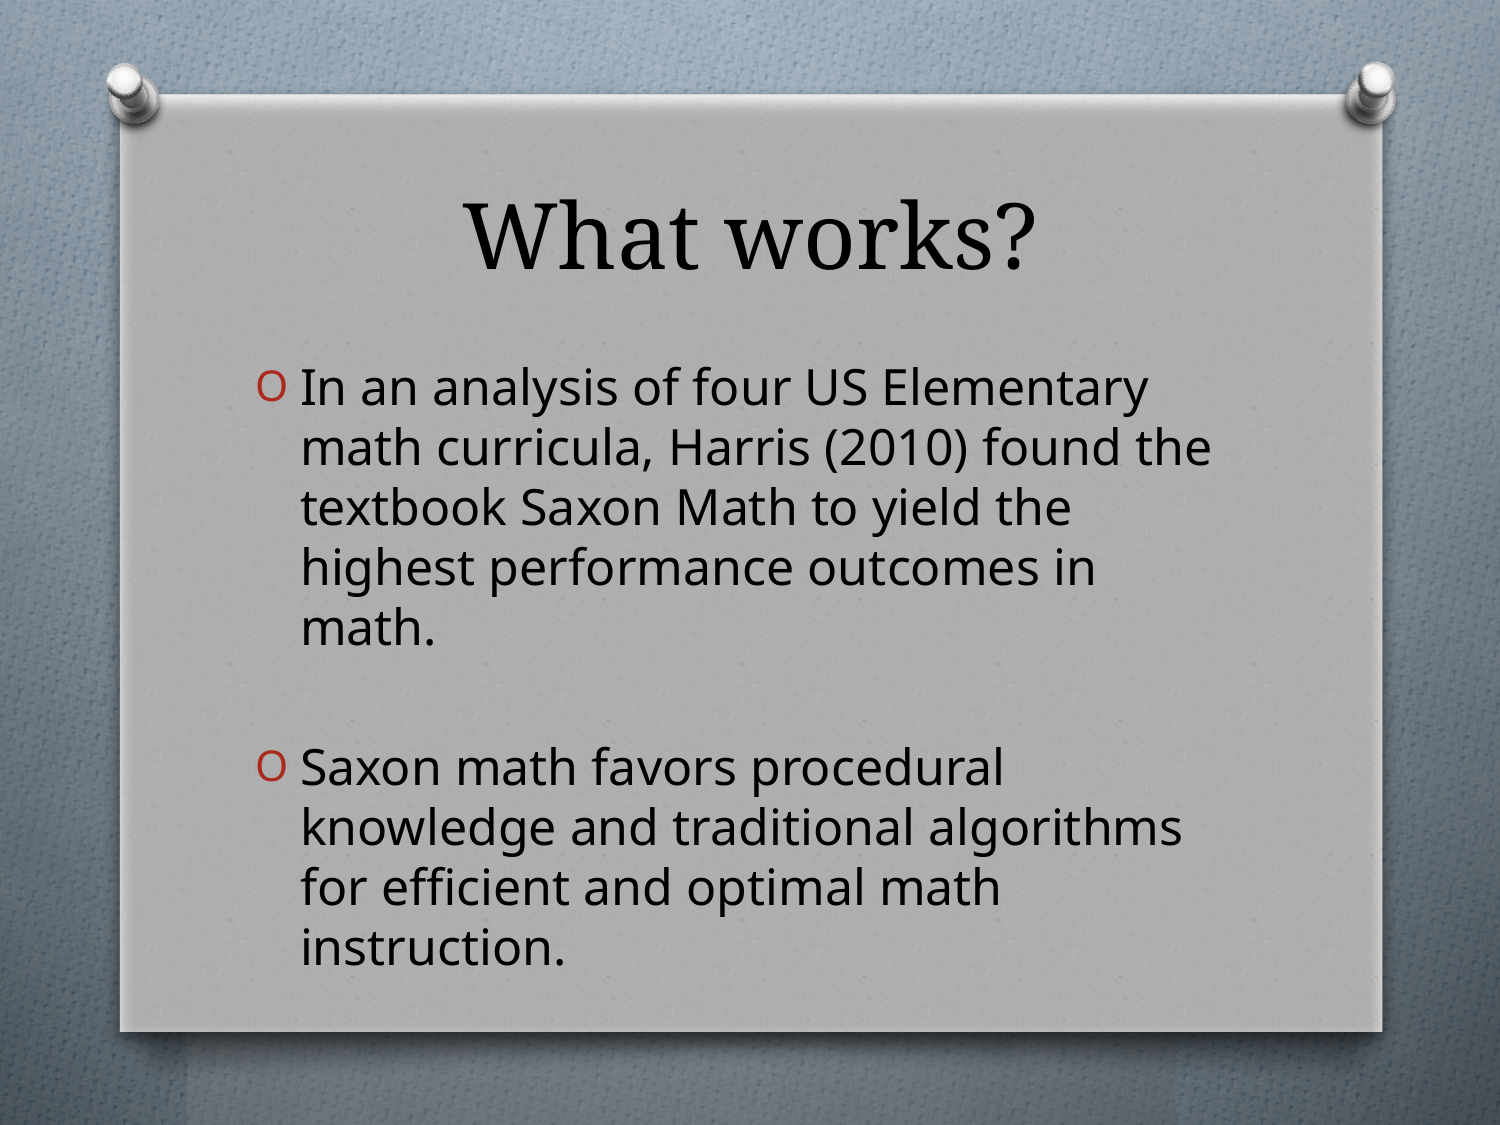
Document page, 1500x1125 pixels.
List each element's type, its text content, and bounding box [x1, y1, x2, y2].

picture [1317, 35, 1439, 156]
title What works? [179, 134, 1323, 332]
picture [75, 29, 198, 153]
list In an analysis of four US Elementary math curricula, Harris (2010) found the textbook Saxon Math to yield the highest performance outcomes in math. Saxon math favors procedural knowledge and traditional algorithms for efficient and optimal math instruction. [240, 347, 1257, 939]
